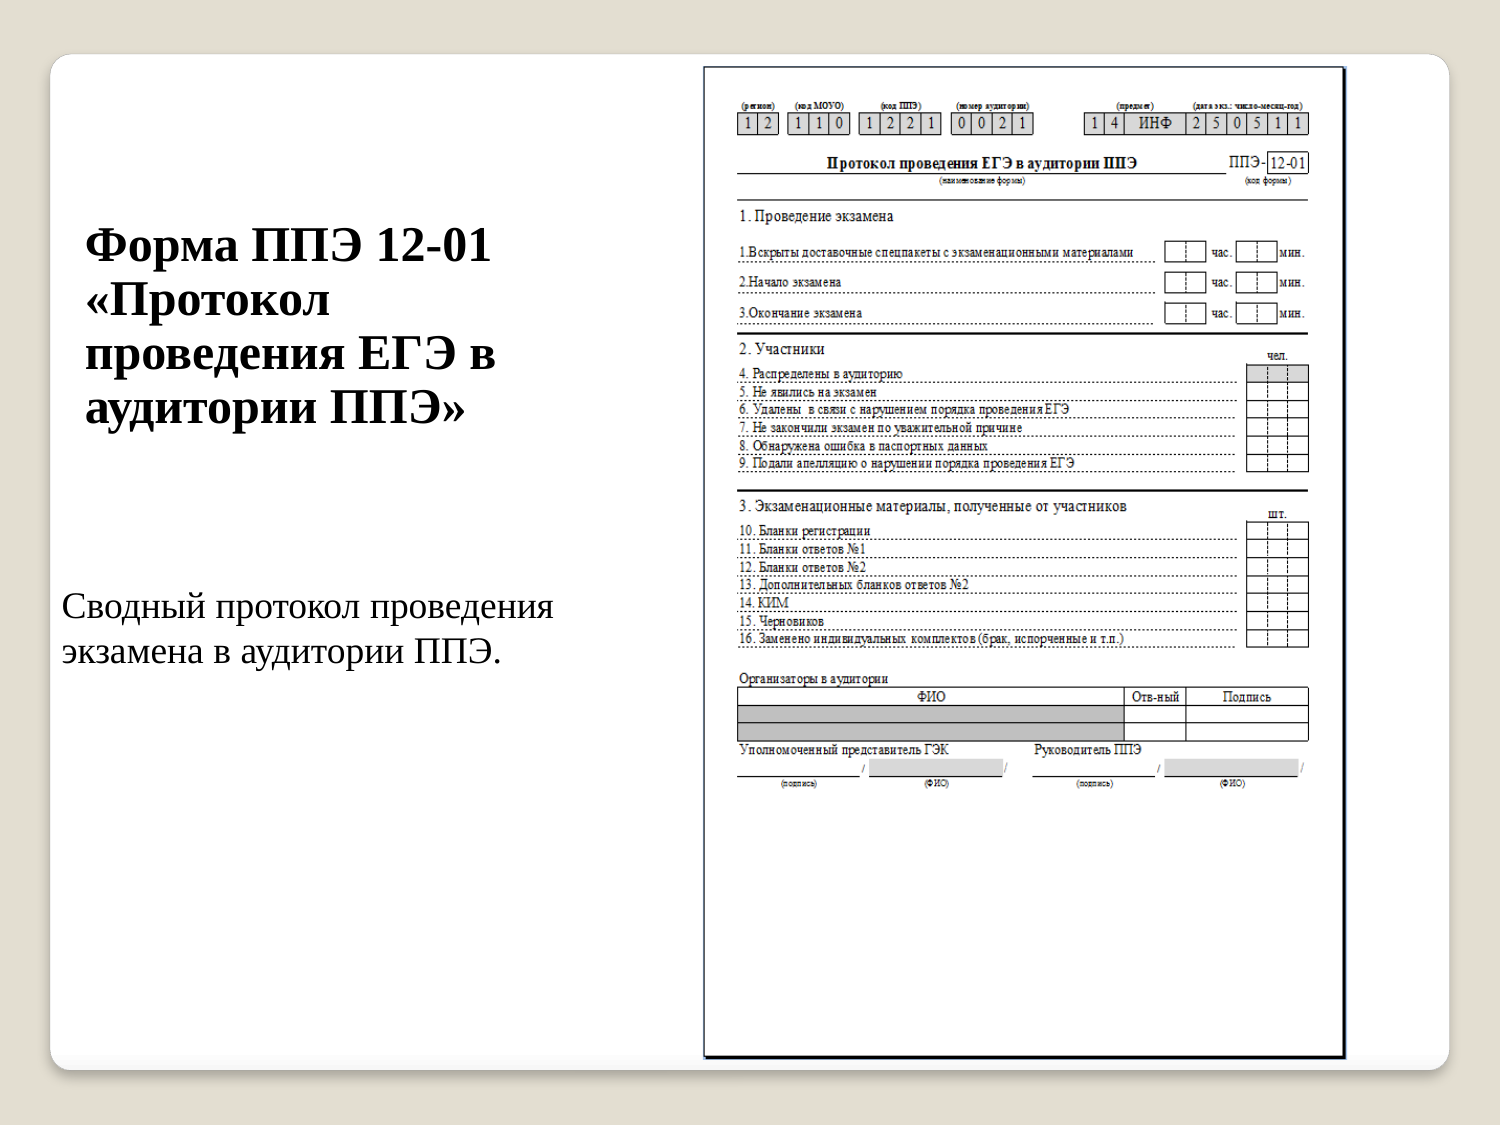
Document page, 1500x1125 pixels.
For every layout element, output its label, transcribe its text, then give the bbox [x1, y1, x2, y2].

picture [702, 66, 1348, 1061]
text_box Сводный протокол проведения экзамена в аудитории ППЭ. [46, 574, 598, 679]
text_box Форма ППЭ 12-01 «Протокол проведения ЕГЭ в аудитории ППЭ» [70, 210, 528, 496]
